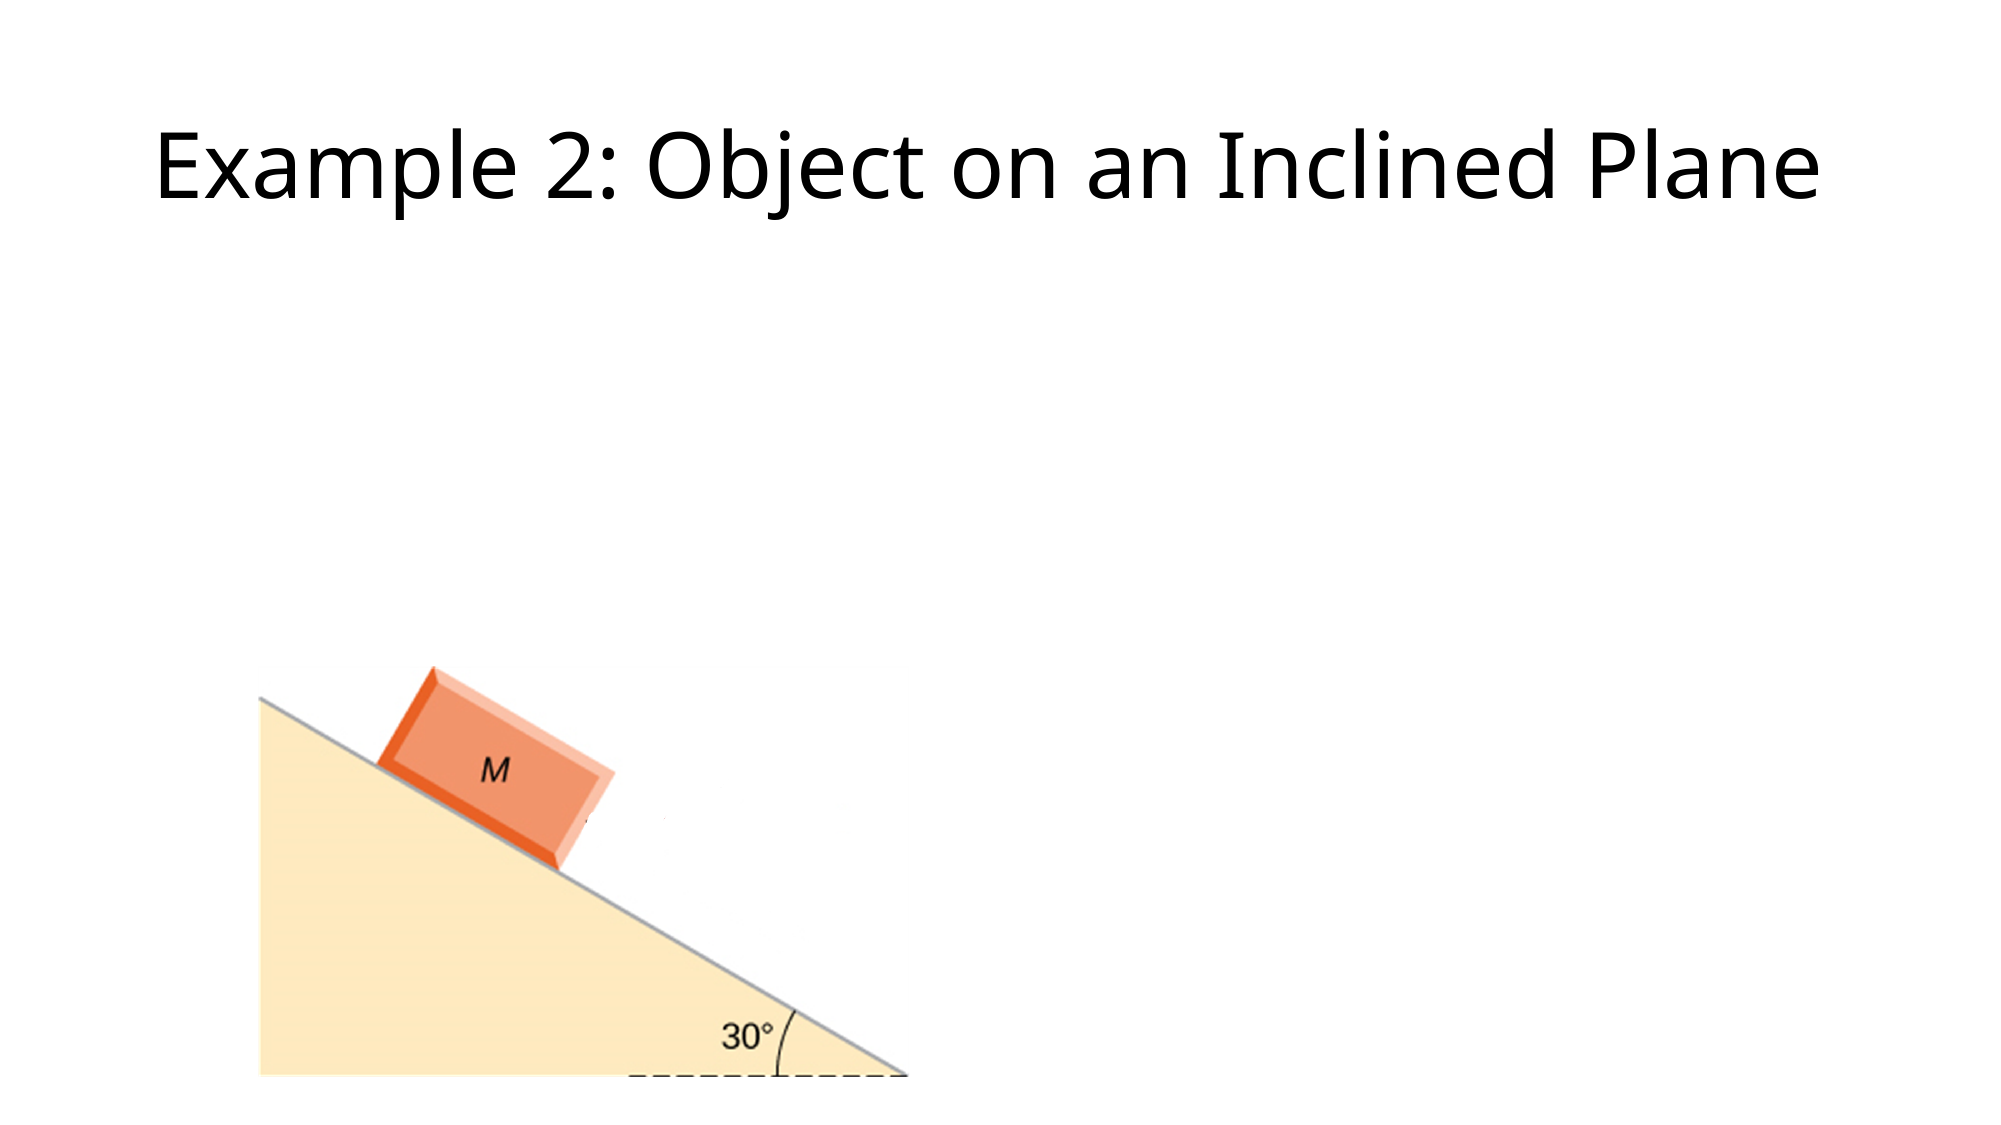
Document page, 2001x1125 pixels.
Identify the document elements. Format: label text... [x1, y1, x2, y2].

title Example 2: Object on an Inclined Plane [137, 59, 1863, 278]
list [111, 666, 1056, 1077]
